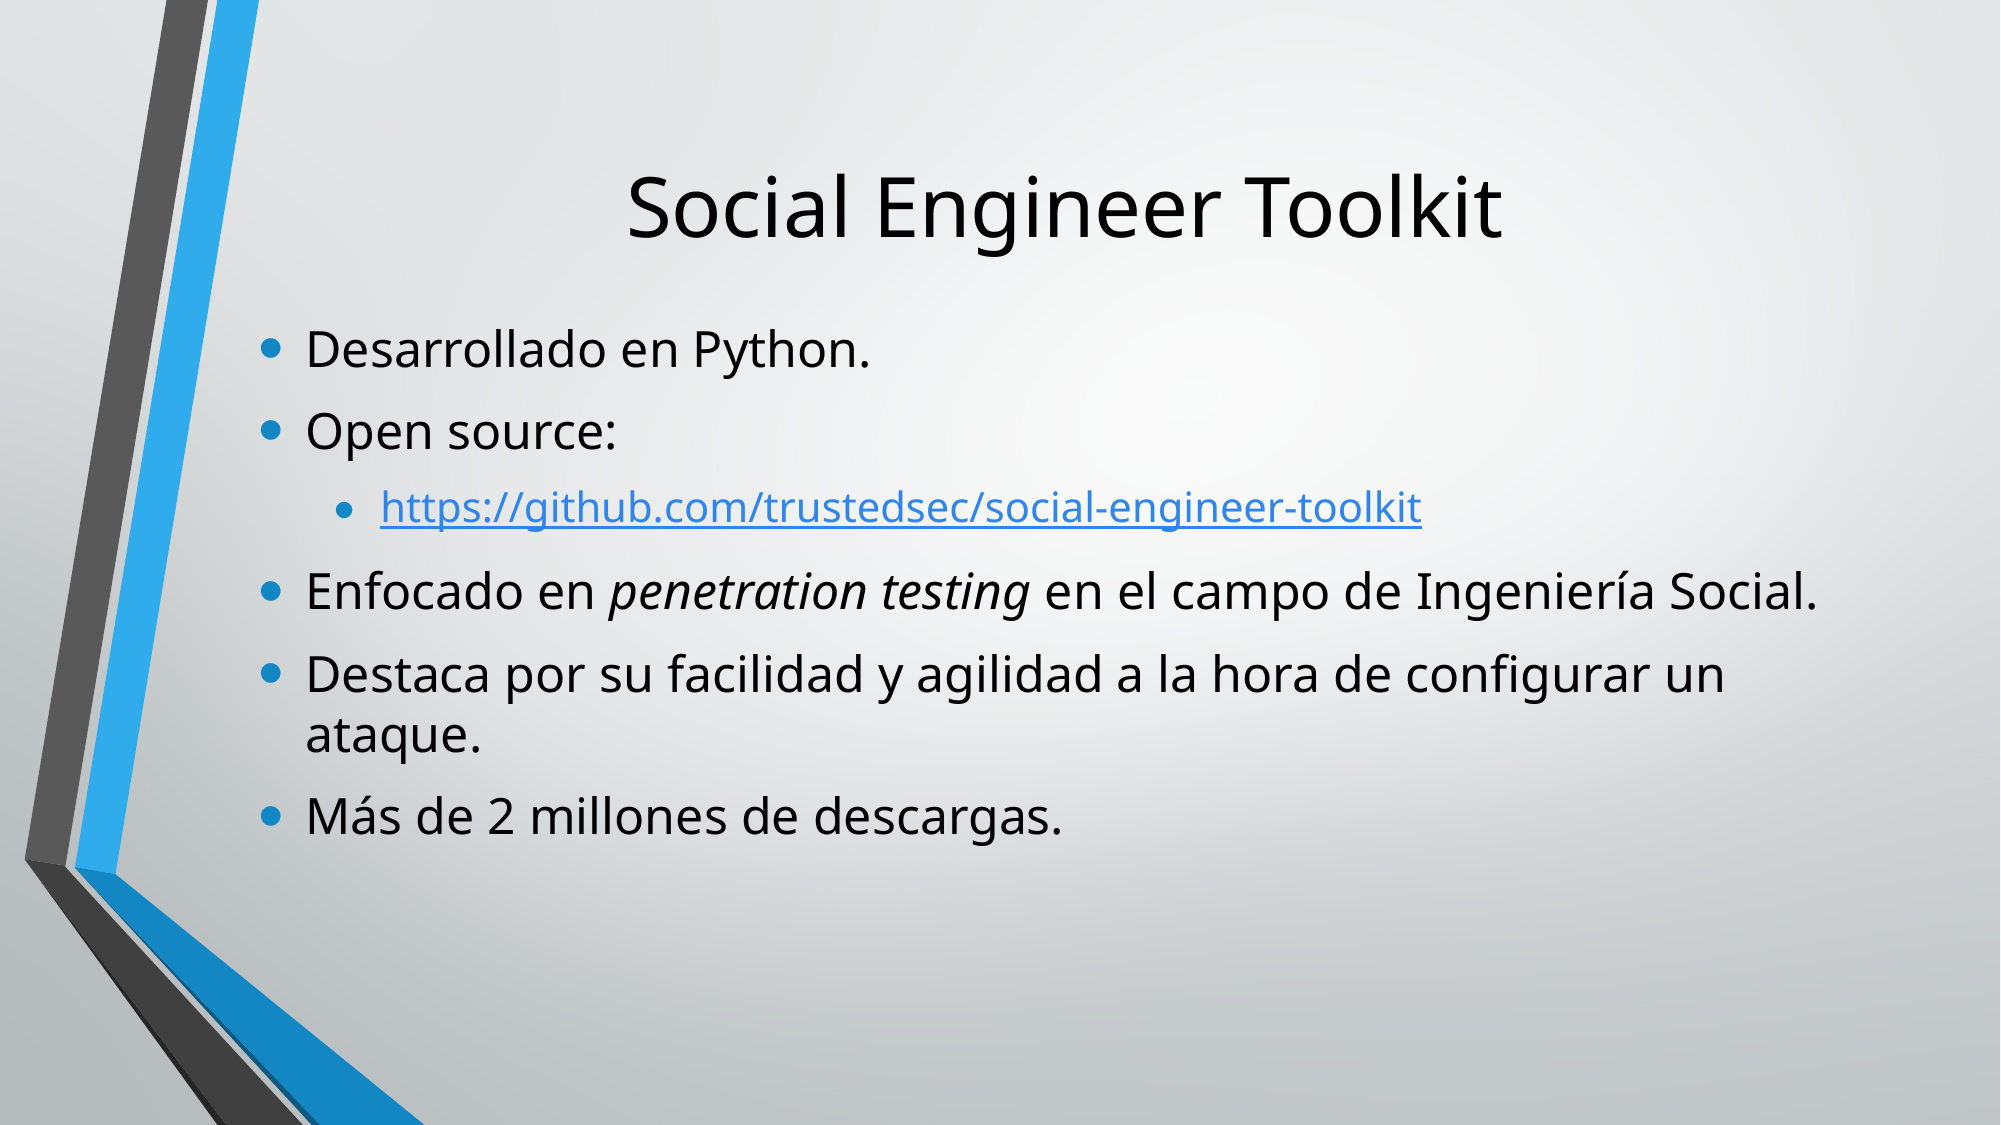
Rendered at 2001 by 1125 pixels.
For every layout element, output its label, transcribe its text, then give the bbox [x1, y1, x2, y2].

list Desarrollado en Python. Open source: https://github.com/trustedsec/social-engineer-toolkit Enfocado en penetration testing en el campo de Ingeniería Social. Destaca por su facilidad y agilidad a la hora de configurar un ataque. Más de 2 millones de descargas. [243, 309, 1887, 950]
title Social Engineer Toolkit [243, 112, 1887, 297]
